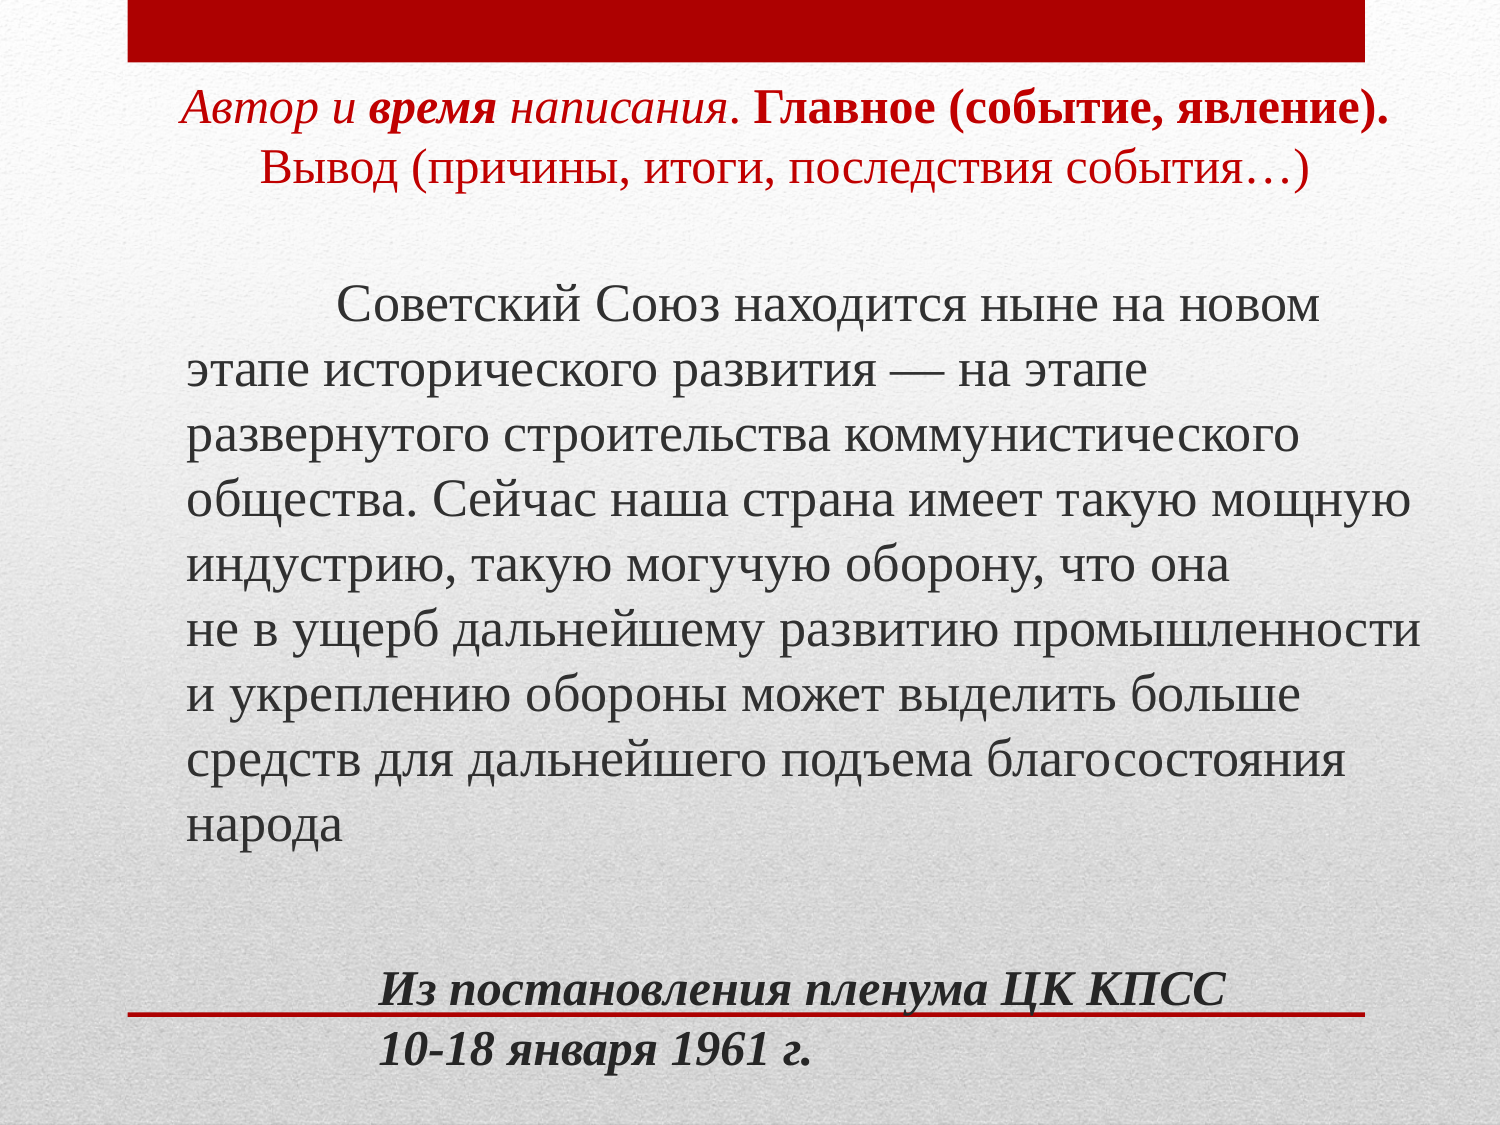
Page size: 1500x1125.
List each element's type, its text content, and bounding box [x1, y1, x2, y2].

text_box Автор и время написания. Главное (событие, явление). Вывод (причины, итоги, последствия события…) [99, 66, 1471, 202]
list Советский Союз находится ныне на новом этапе исторического развития — на этапе развернутого строительства коммунистического общества. Сейчас наша страна имеет такую мощную индустрию, такую могучую оборону, что она не в ущерб дальнейшему развитию промышленности и укреплению обороны может выделить больше средств для дальнейшего подъема благосостояния народа [171, 202, 1471, 917]
title Из постановления пленума ЦК КПСС 10-18 января 1961 г. [363, 905, 1476, 1084]
